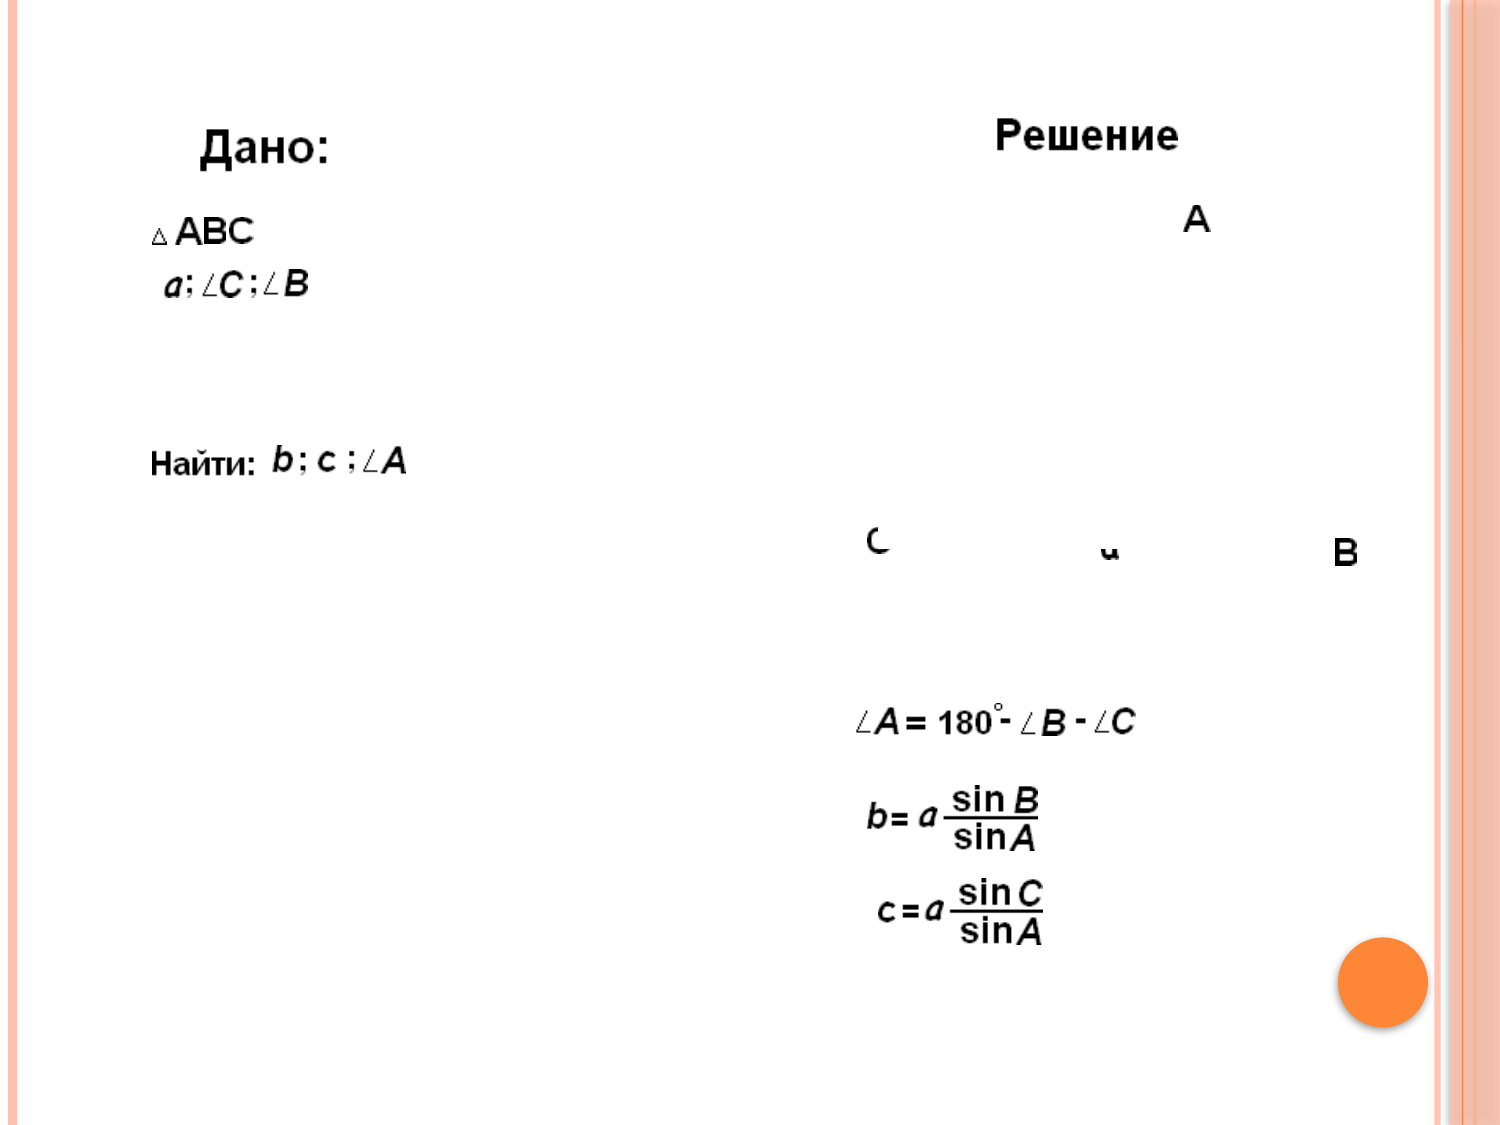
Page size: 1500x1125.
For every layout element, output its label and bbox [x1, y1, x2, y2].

picture [854, 702, 1136, 737]
picture [151, 444, 406, 478]
picture [204, 216, 226, 245]
picture [866, 784, 1038, 852]
picture [175, 217, 203, 245]
picture [229, 216, 254, 245]
picture [878, 878, 1044, 946]
picture [866, 257, 1325, 560]
picture [198, 128, 328, 174]
picture [163, 268, 309, 299]
picture [995, 116, 1178, 152]
picture [1182, 204, 1211, 233]
picture [1335, 538, 1357, 567]
picture [151, 228, 167, 245]
